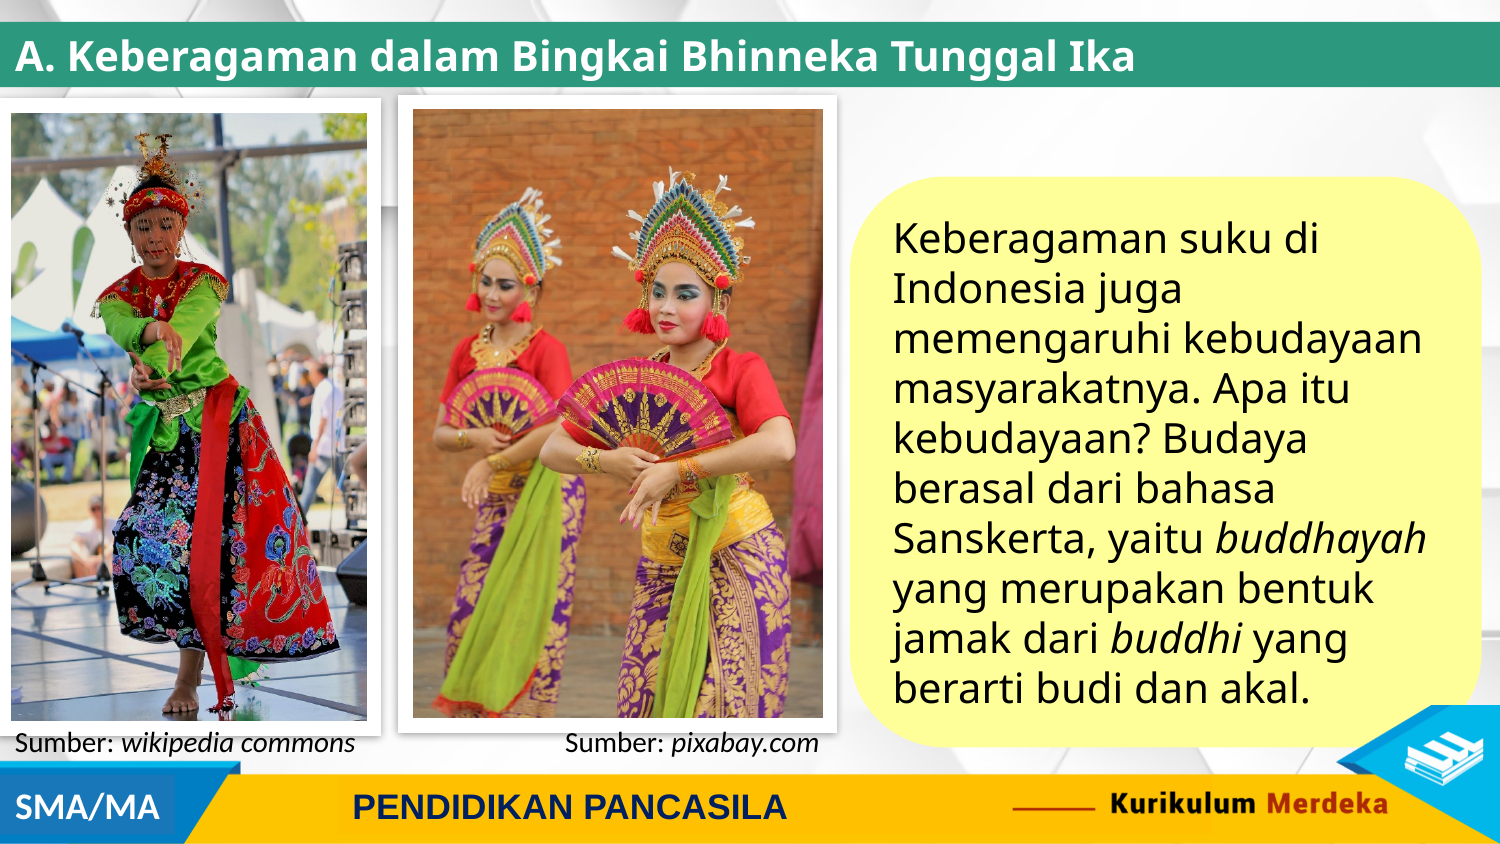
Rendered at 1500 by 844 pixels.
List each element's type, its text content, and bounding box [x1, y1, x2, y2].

picture [0, 0, 1500, 20]
text_box A. Keberagaman dalam Bingkai Bhinneka Tunggal Ika [0, 20, 1500, 89]
picture [0, 89, 1500, 705]
picture [11, 112, 368, 705]
picture [412, 109, 823, 719]
text_box Keberagaman suku di Indonesia juga memengaruhi kebudayaan masyarakatnya. Apa itu kebudayaan? Budaya berasal dari bahasa Sanskerta, yaitu buddhayah yang merupakan bentuk jamak dari buddhi yang berarti budi dan akal. [849, 176, 1482, 704]
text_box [0, 705, 1500, 844]
